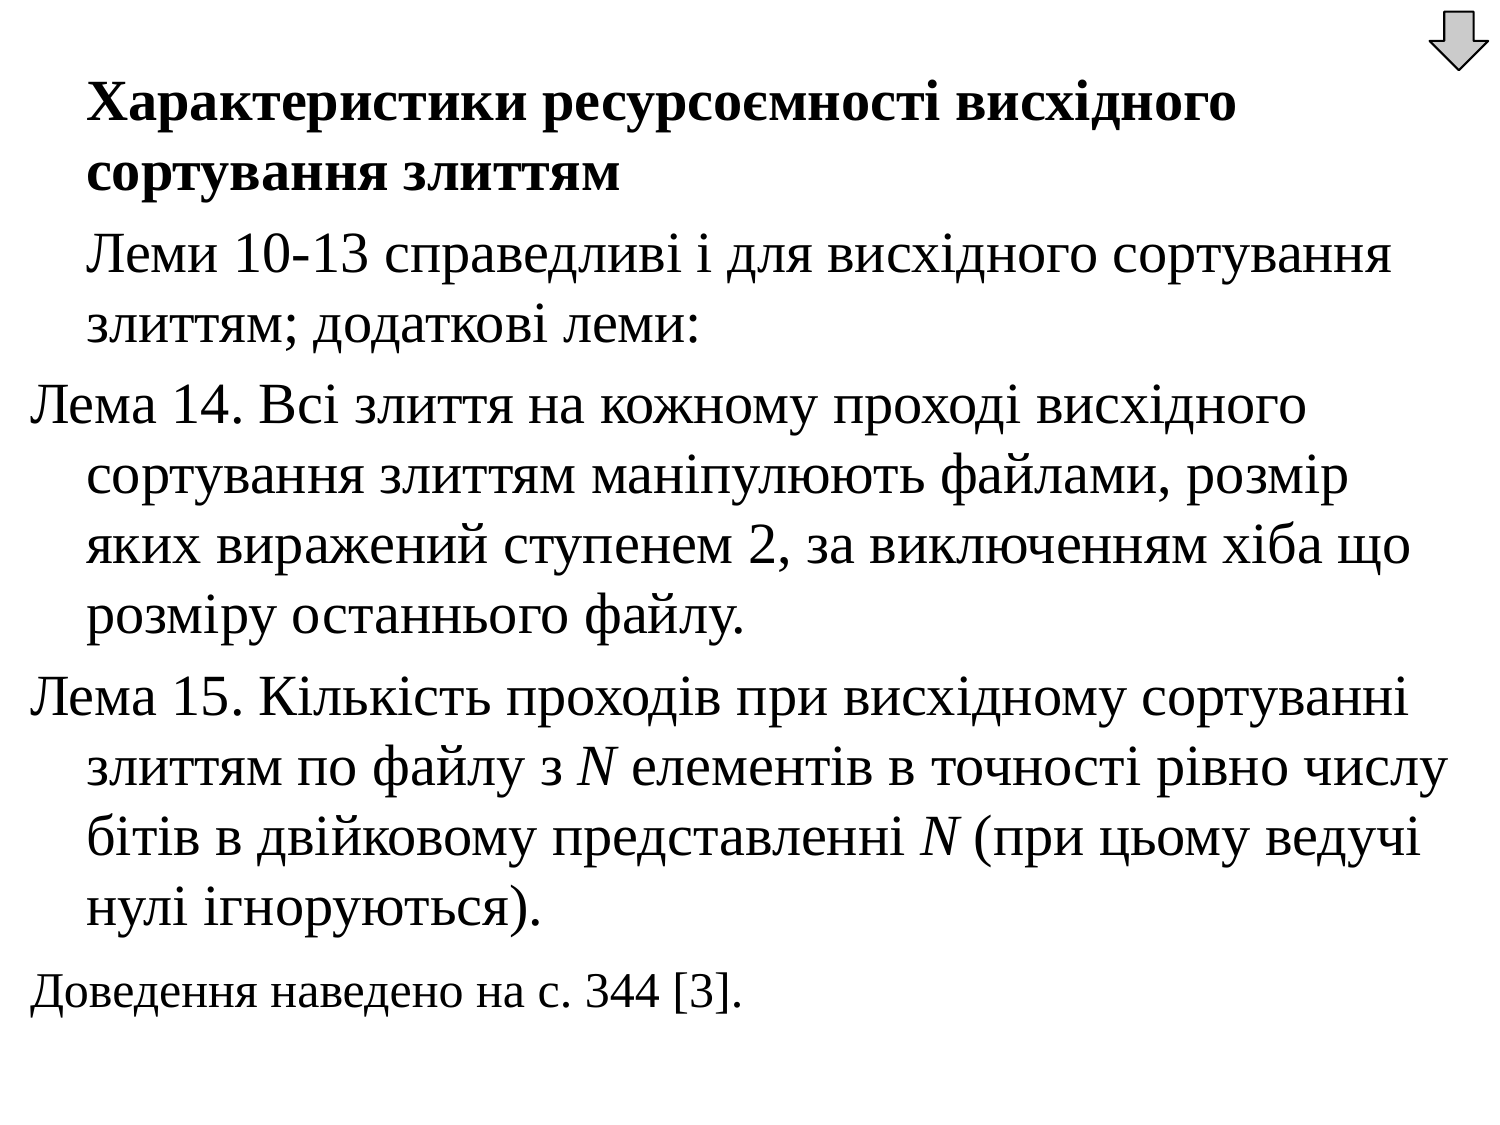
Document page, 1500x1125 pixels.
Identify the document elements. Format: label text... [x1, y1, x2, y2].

text_box [1429, 11, 1489, 71]
list Характеристики ресурсоємності висхідного сортування злиттям Леми 10-13 справедливі і для висхідного сортування злиттям; додаткові леми: Лема 14. Всі злиття на кожному проході висхідного сортування злиттям маніпулюють файлами, розмір яких виражений ступенем 2, за виключенням хіба що розміру останнього файлу. Лема 15. Кількість проходів при висхідному сортуванні злиттям по файлу з N елементів в точності рівно числу бітів в двійковому представленні N (при цьому ведучі нулі ігноруються). Доведення наведено на с. 344 [3]. [0, 54, 1500, 1125]
